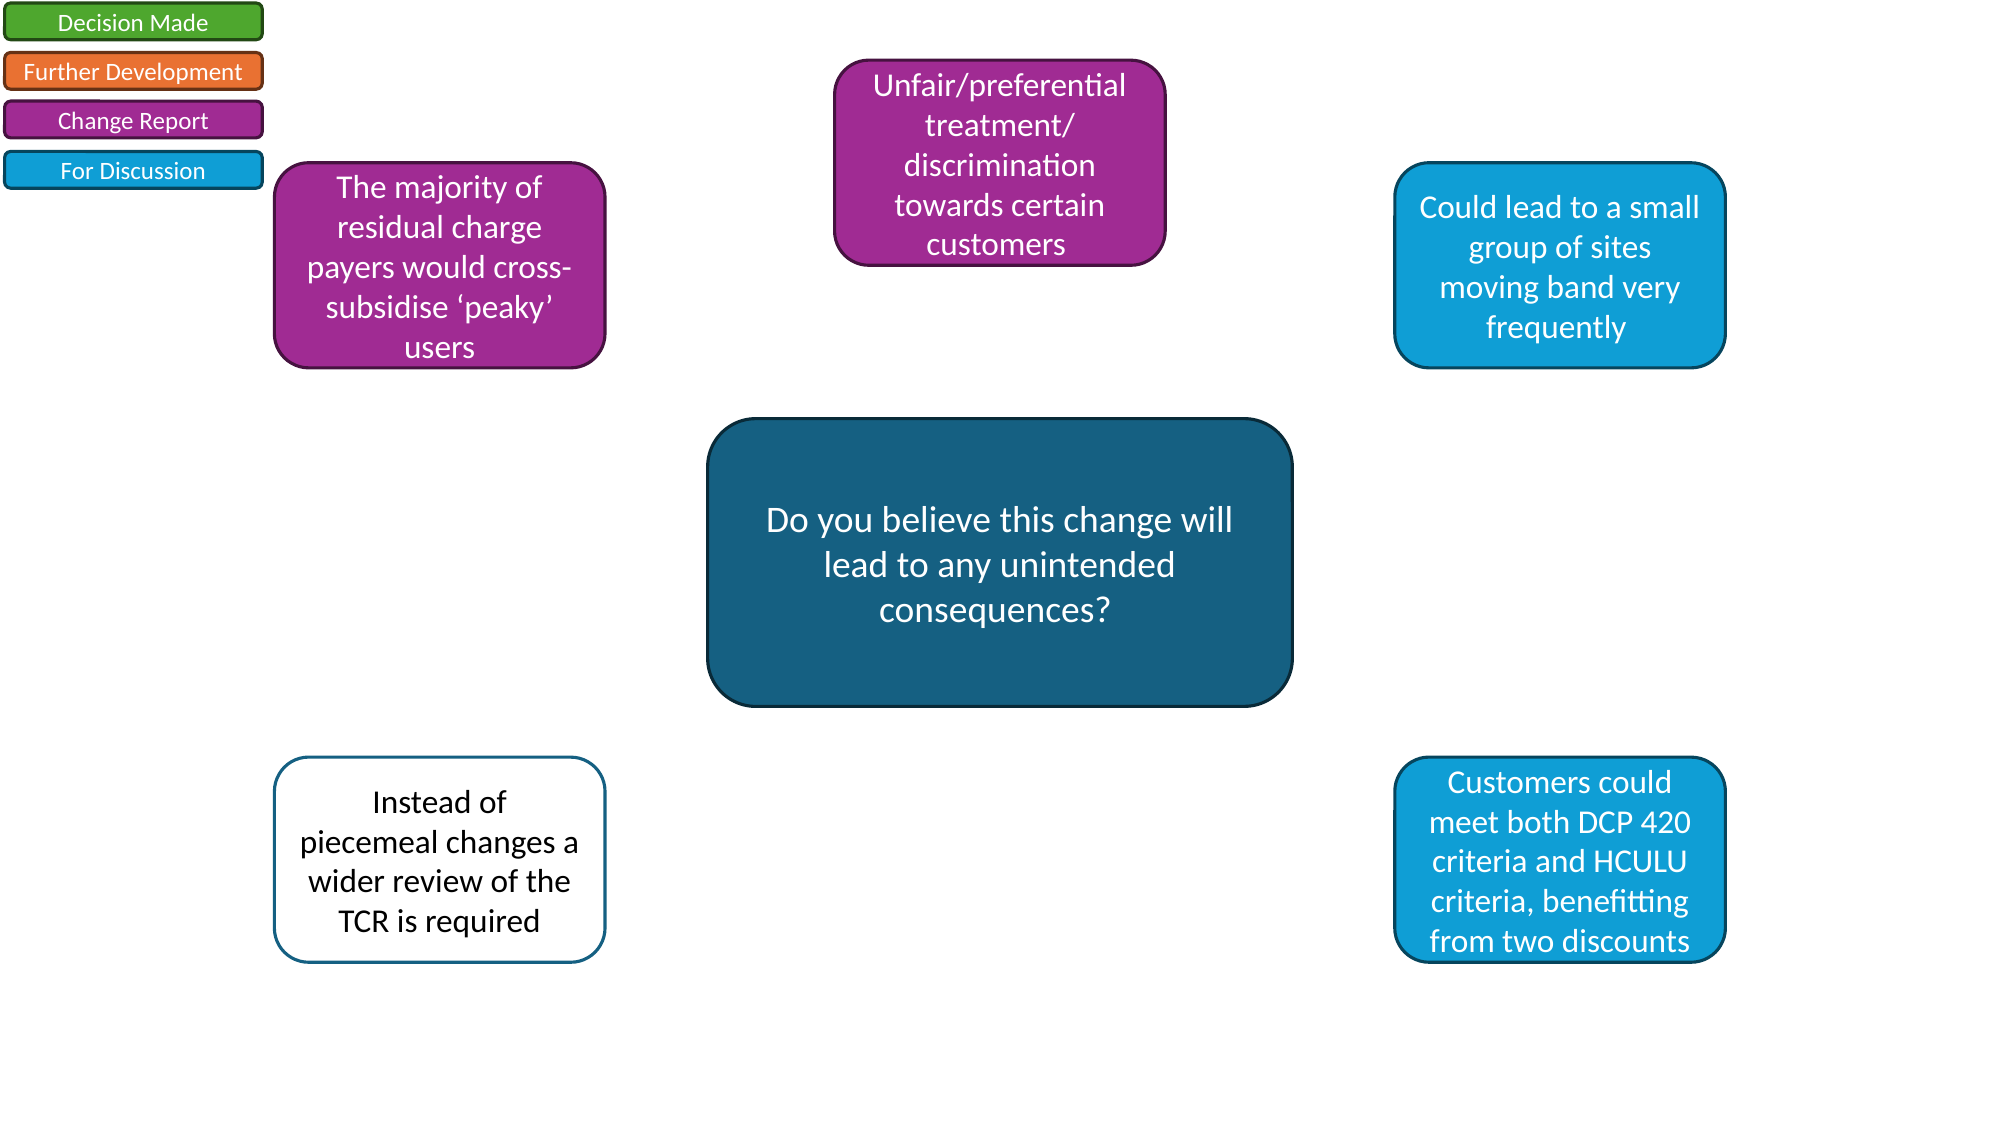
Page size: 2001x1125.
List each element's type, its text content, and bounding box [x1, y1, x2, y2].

text_box Unfair/preferential treatment/ discrimination towards certain customers [833, 58, 1167, 267]
text_box Decision Made [2, 1, 264, 42]
text_box The majority of residual charge payers would cross-subsidise ‘peaky’ users [272, 161, 607, 370]
text_box Could lead to a small group of sites moving band very frequently [1393, 161, 1727, 370]
text_box For Discussion [2, 149, 264, 190]
text_box Instead of piecemeal changes a wider review of the TCR is required [272, 755, 607, 964]
text_box Change Report [2, 99, 264, 140]
text_box Further Development [2, 50, 264, 91]
text_box Customers could meet both DCP 420 criteria and HCULU criteria, benefitting from two discounts [1393, 755, 1727, 964]
text_box Do you believe this change will lead to any unintended consequences? [706, 417, 1294, 708]
